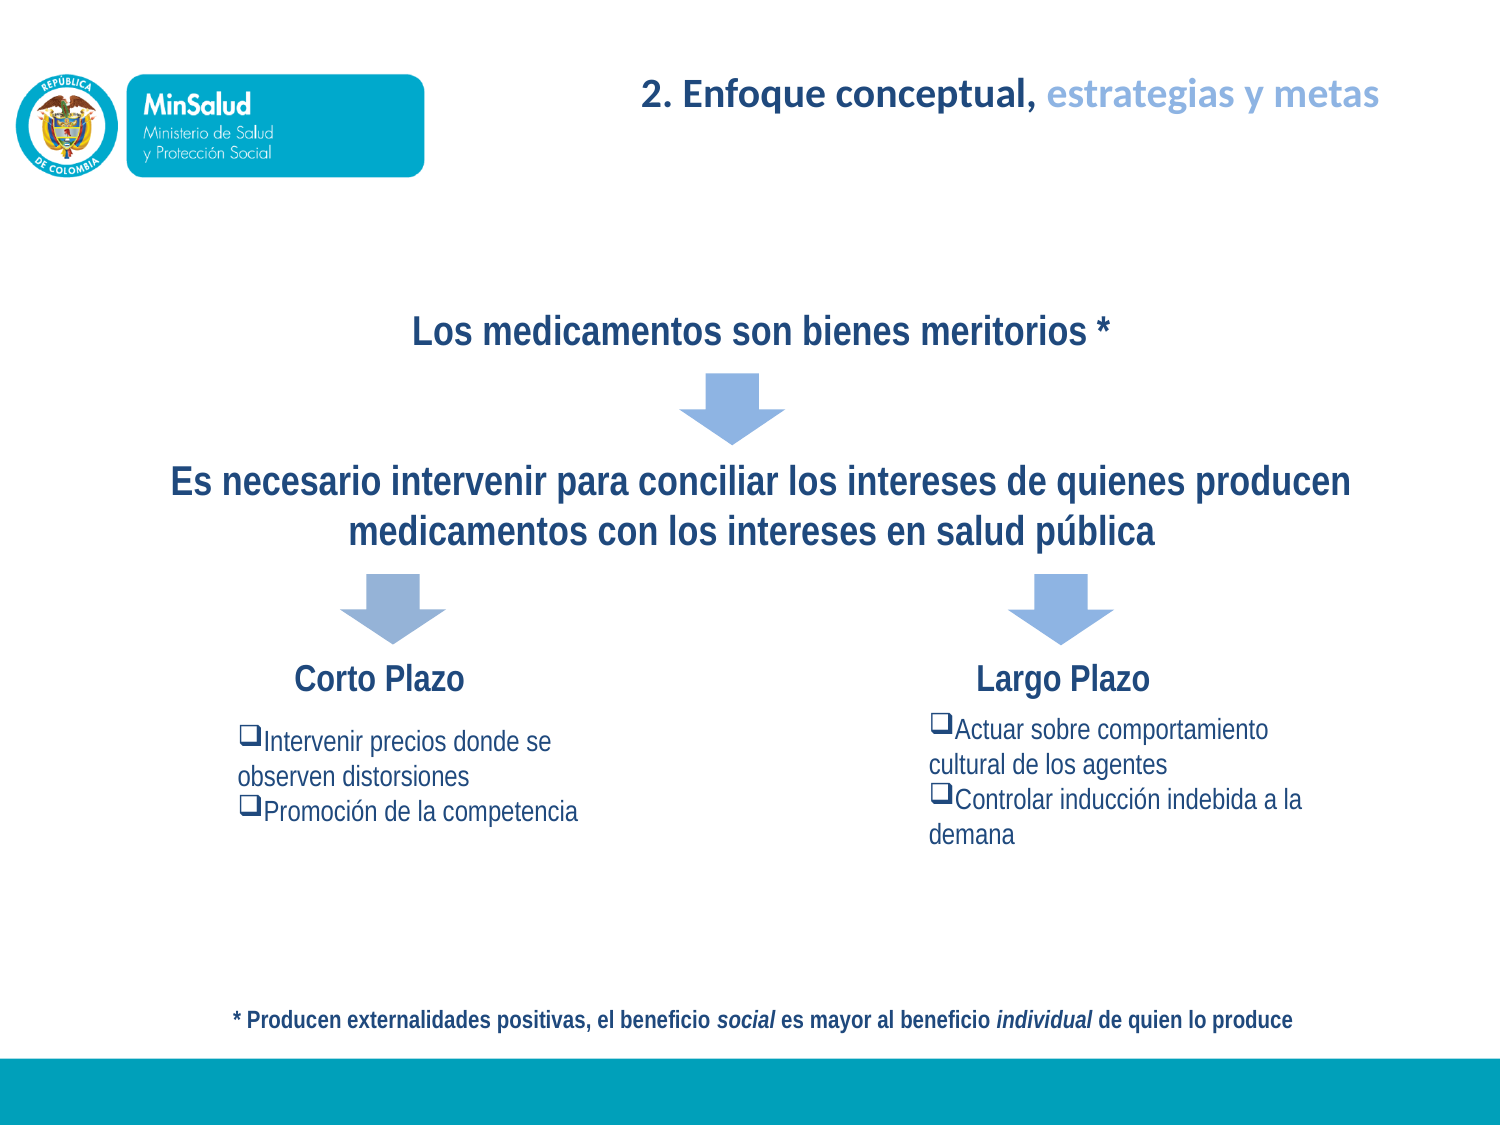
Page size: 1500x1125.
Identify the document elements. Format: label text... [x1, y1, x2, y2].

text_box Intervenir precios donde se observen distorsiones Promoción de la competencia [222, 714, 668, 835]
text_box * Producen externalidades positivas, el beneficio social es mayor al beneficio individual de quien lo produce [218, 996, 1309, 1041]
text_box Actuar sobre comportamiento cultural de los agentes Controlar inducción indebida a la demana [914, 703, 1325, 858]
text_box 2. Enfoque conceptual, estrategias y metas [527, 58, 1395, 124]
text_box Los medicamentos son bienes meritorios * Es necesario intervenir para conciliar los intereses de quienes producen medicamentos con los intereses en salud pública Corto Plazo Largo Plazo [58, 246, 1465, 796]
picture [11, 54, 431, 194]
text_box [339, 574, 447, 645]
text_box [679, 373, 786, 446]
text_box [1007, 574, 1115, 646]
